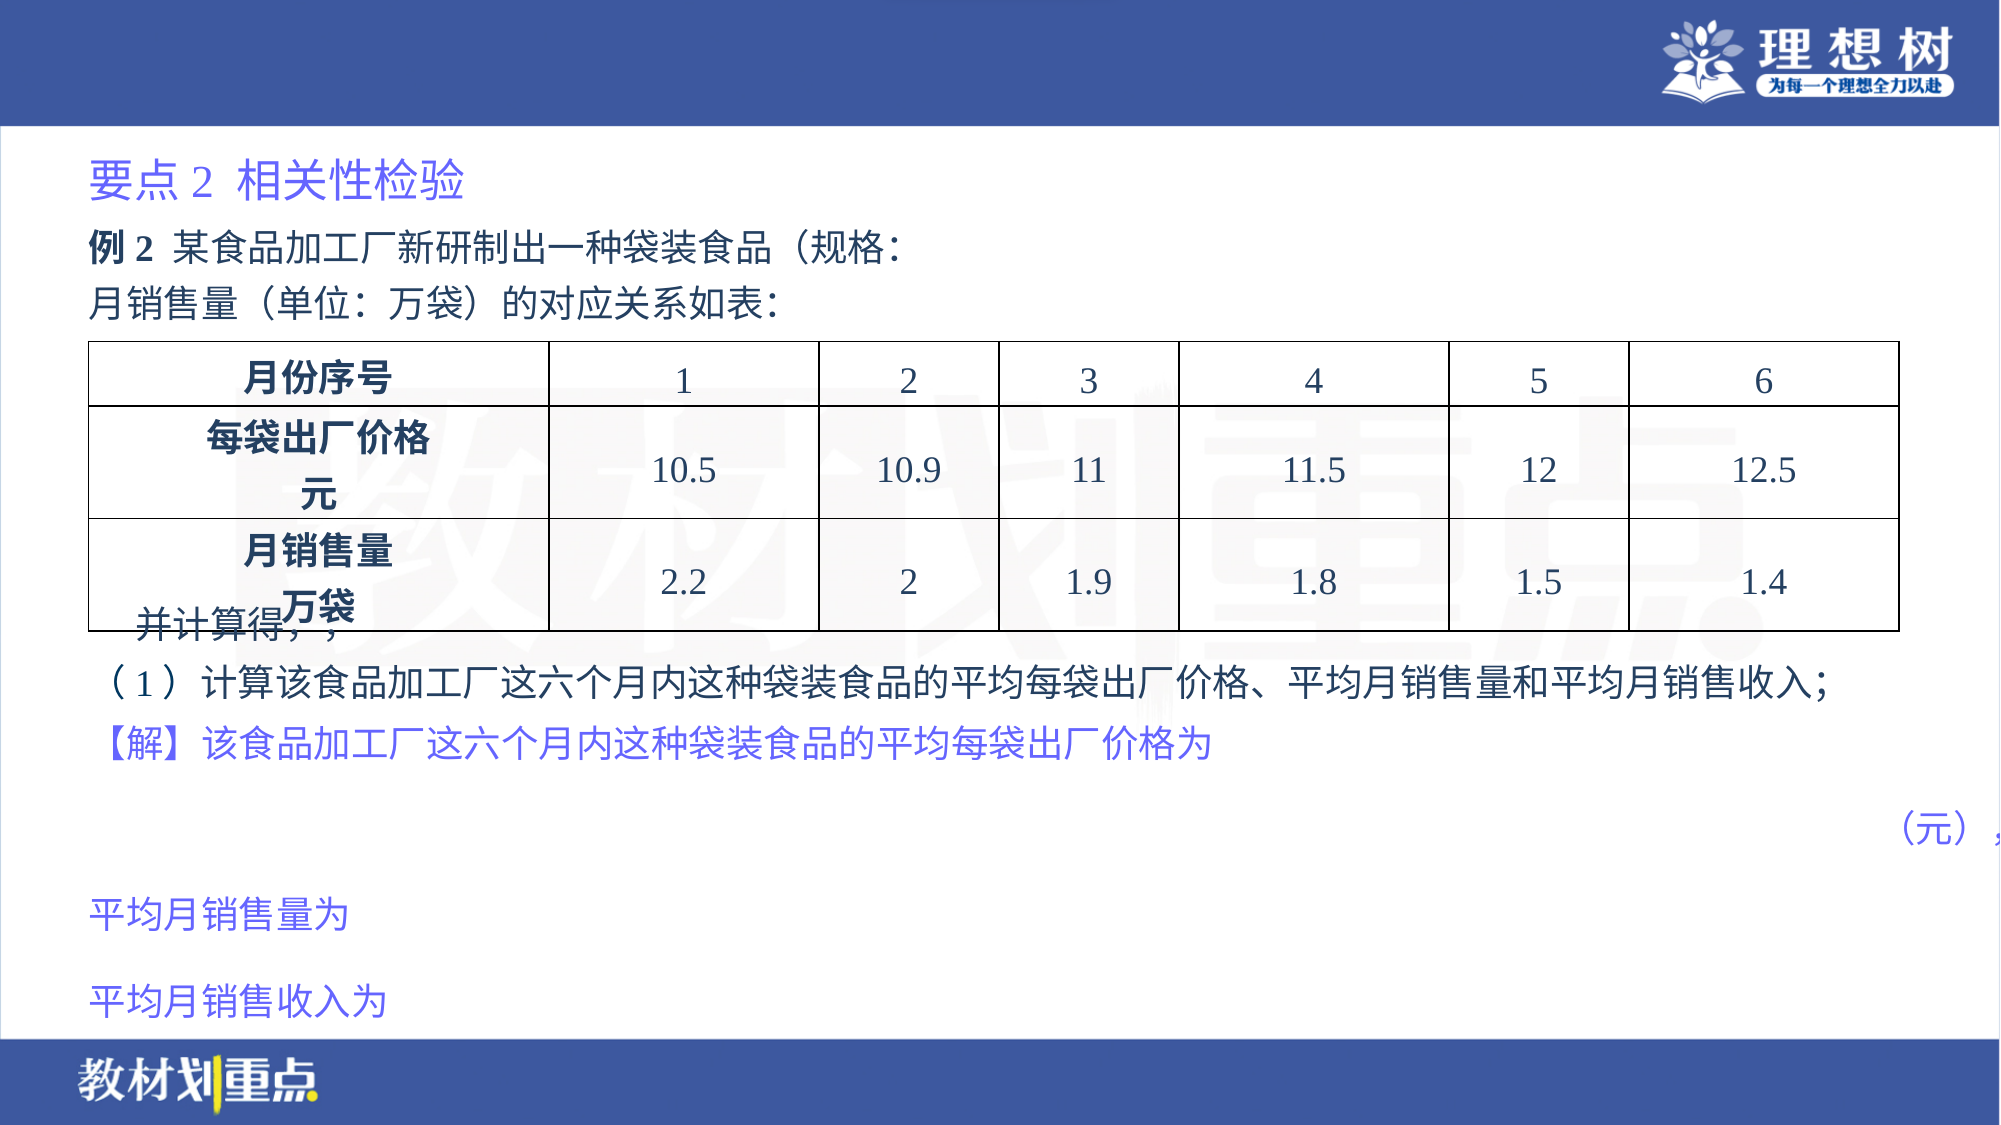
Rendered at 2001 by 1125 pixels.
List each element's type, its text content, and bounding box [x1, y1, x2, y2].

text_box 要点2 相关性检验 [88, 135, 1911, 202]
picture [0, 0, 2000, 1125]
text_box （1）计算该食品加工厂这六个月内这种袋装食品的平均每袋出厂价格、平均月销售量和平均月销售收入； [88, 645, 1911, 700]
